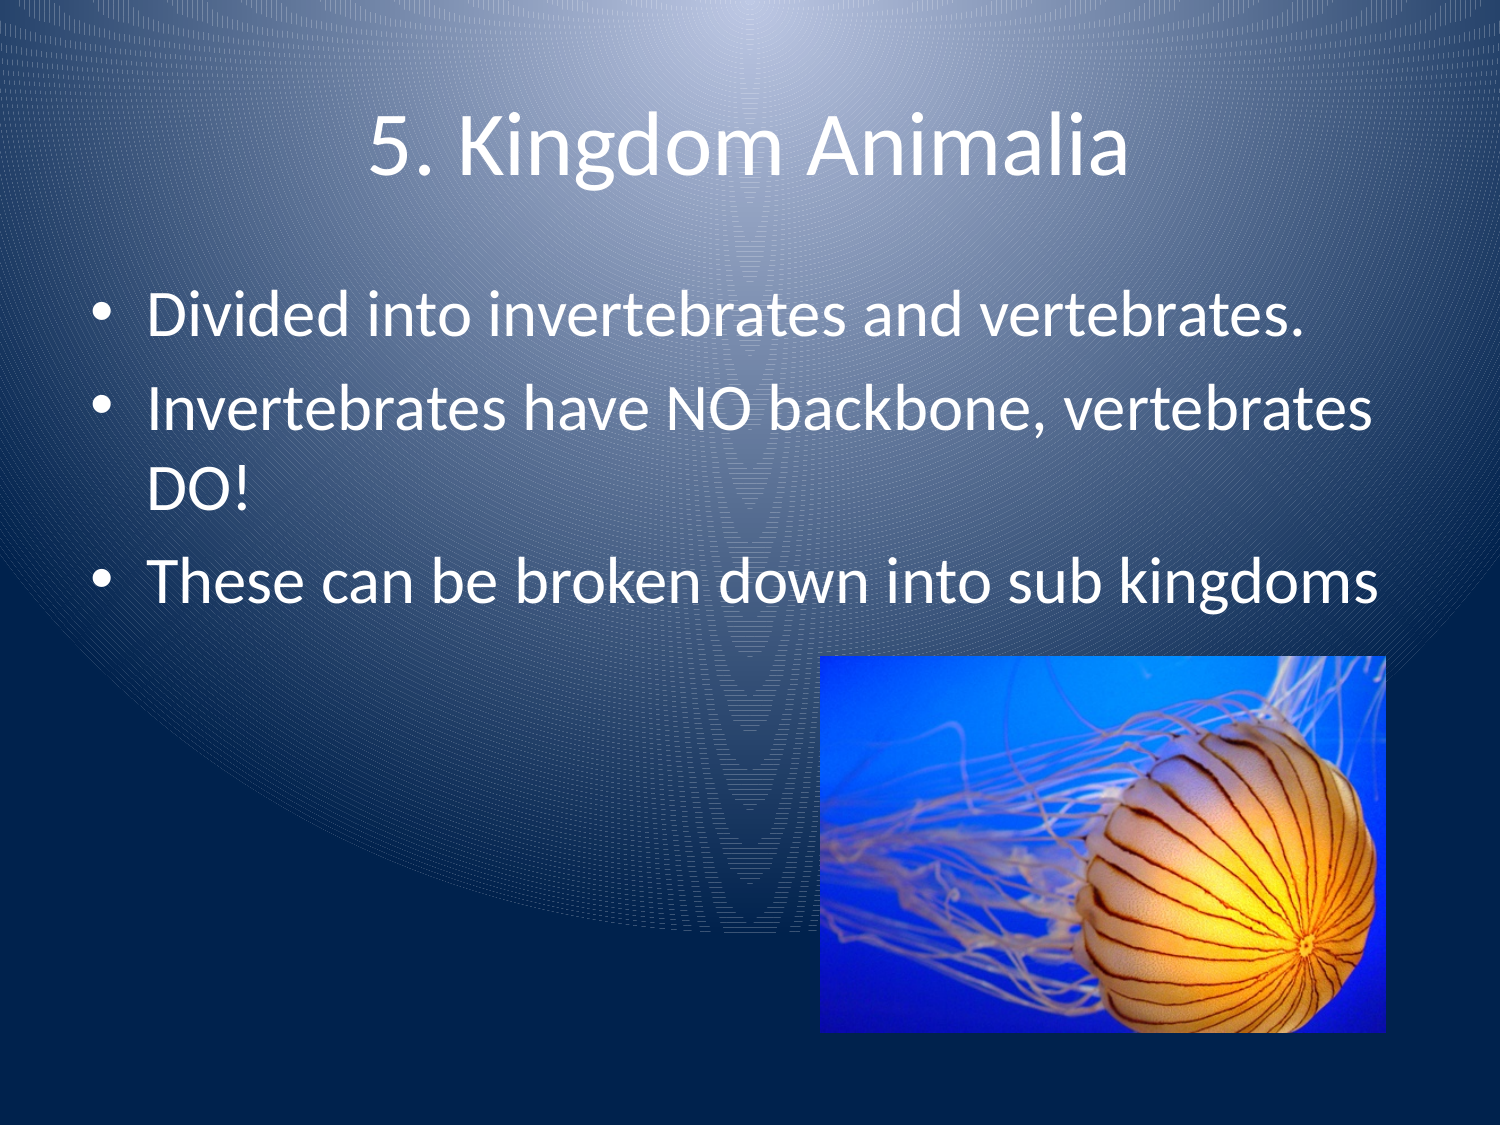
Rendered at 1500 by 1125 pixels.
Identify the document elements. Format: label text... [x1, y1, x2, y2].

picture [820, 655, 1387, 1033]
list Divided into invertebrates and vertebrates. Invertebrates have NO backbone, vertebrates DO! These can be broken down into sub kingdoms [75, 262, 1425, 1005]
title 5. Kingdom Animalia [75, 45, 1425, 233]
